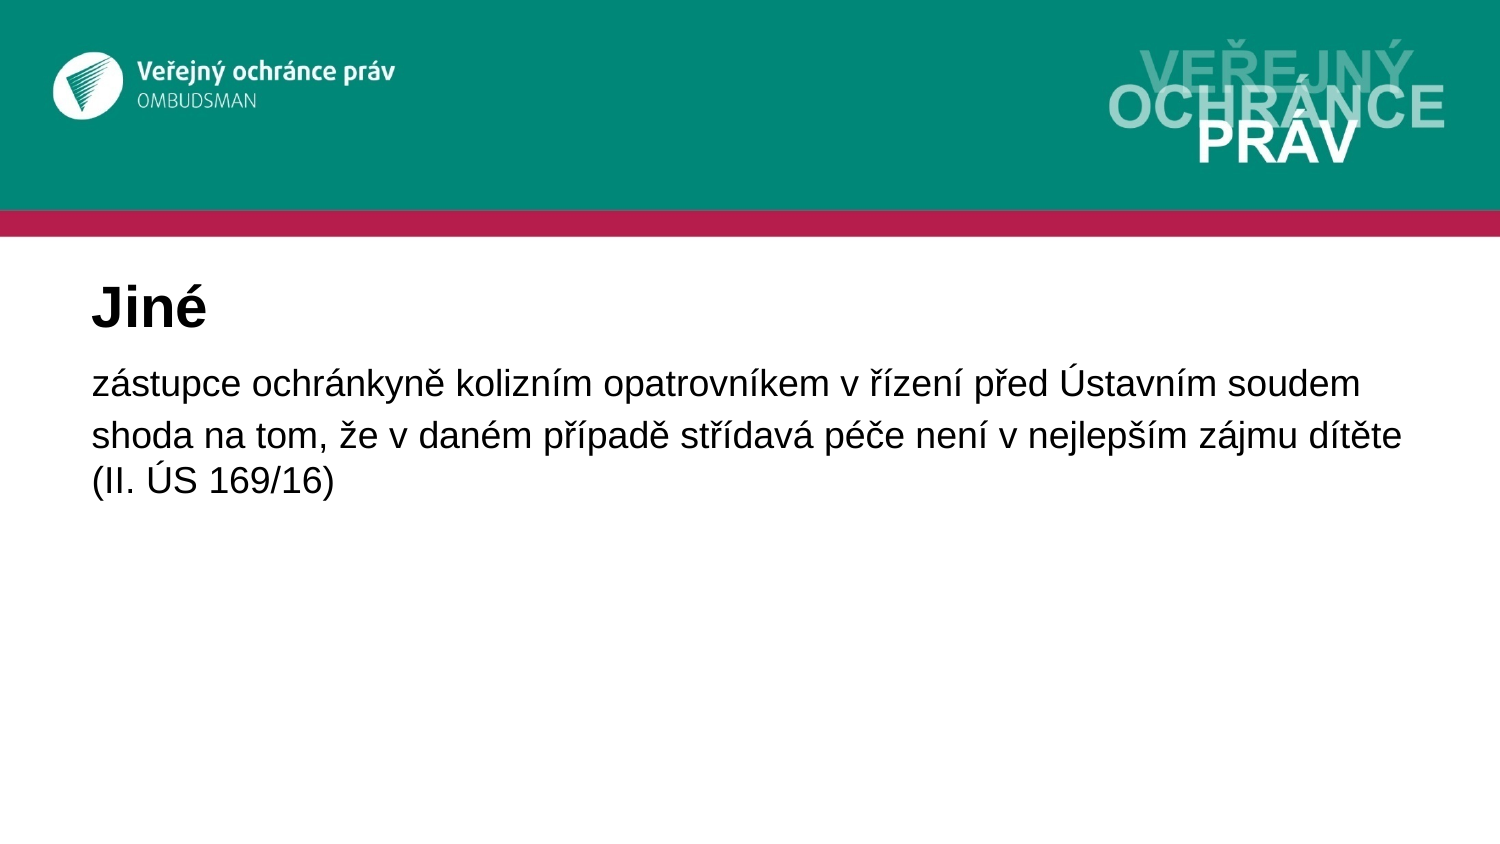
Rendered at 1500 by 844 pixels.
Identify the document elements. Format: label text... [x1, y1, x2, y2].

list zástupce ochránkyně kolizním opatrovníkem v řízení před Ústavním soudem shoda na tom, že v daném případě střídavá péče není v nejlepším zájmu dítěte (II. ÚS 169/16) [76, 351, 1459, 789]
title Jiné [76, 268, 1427, 340]
picture [0, 0, 1500, 799]
